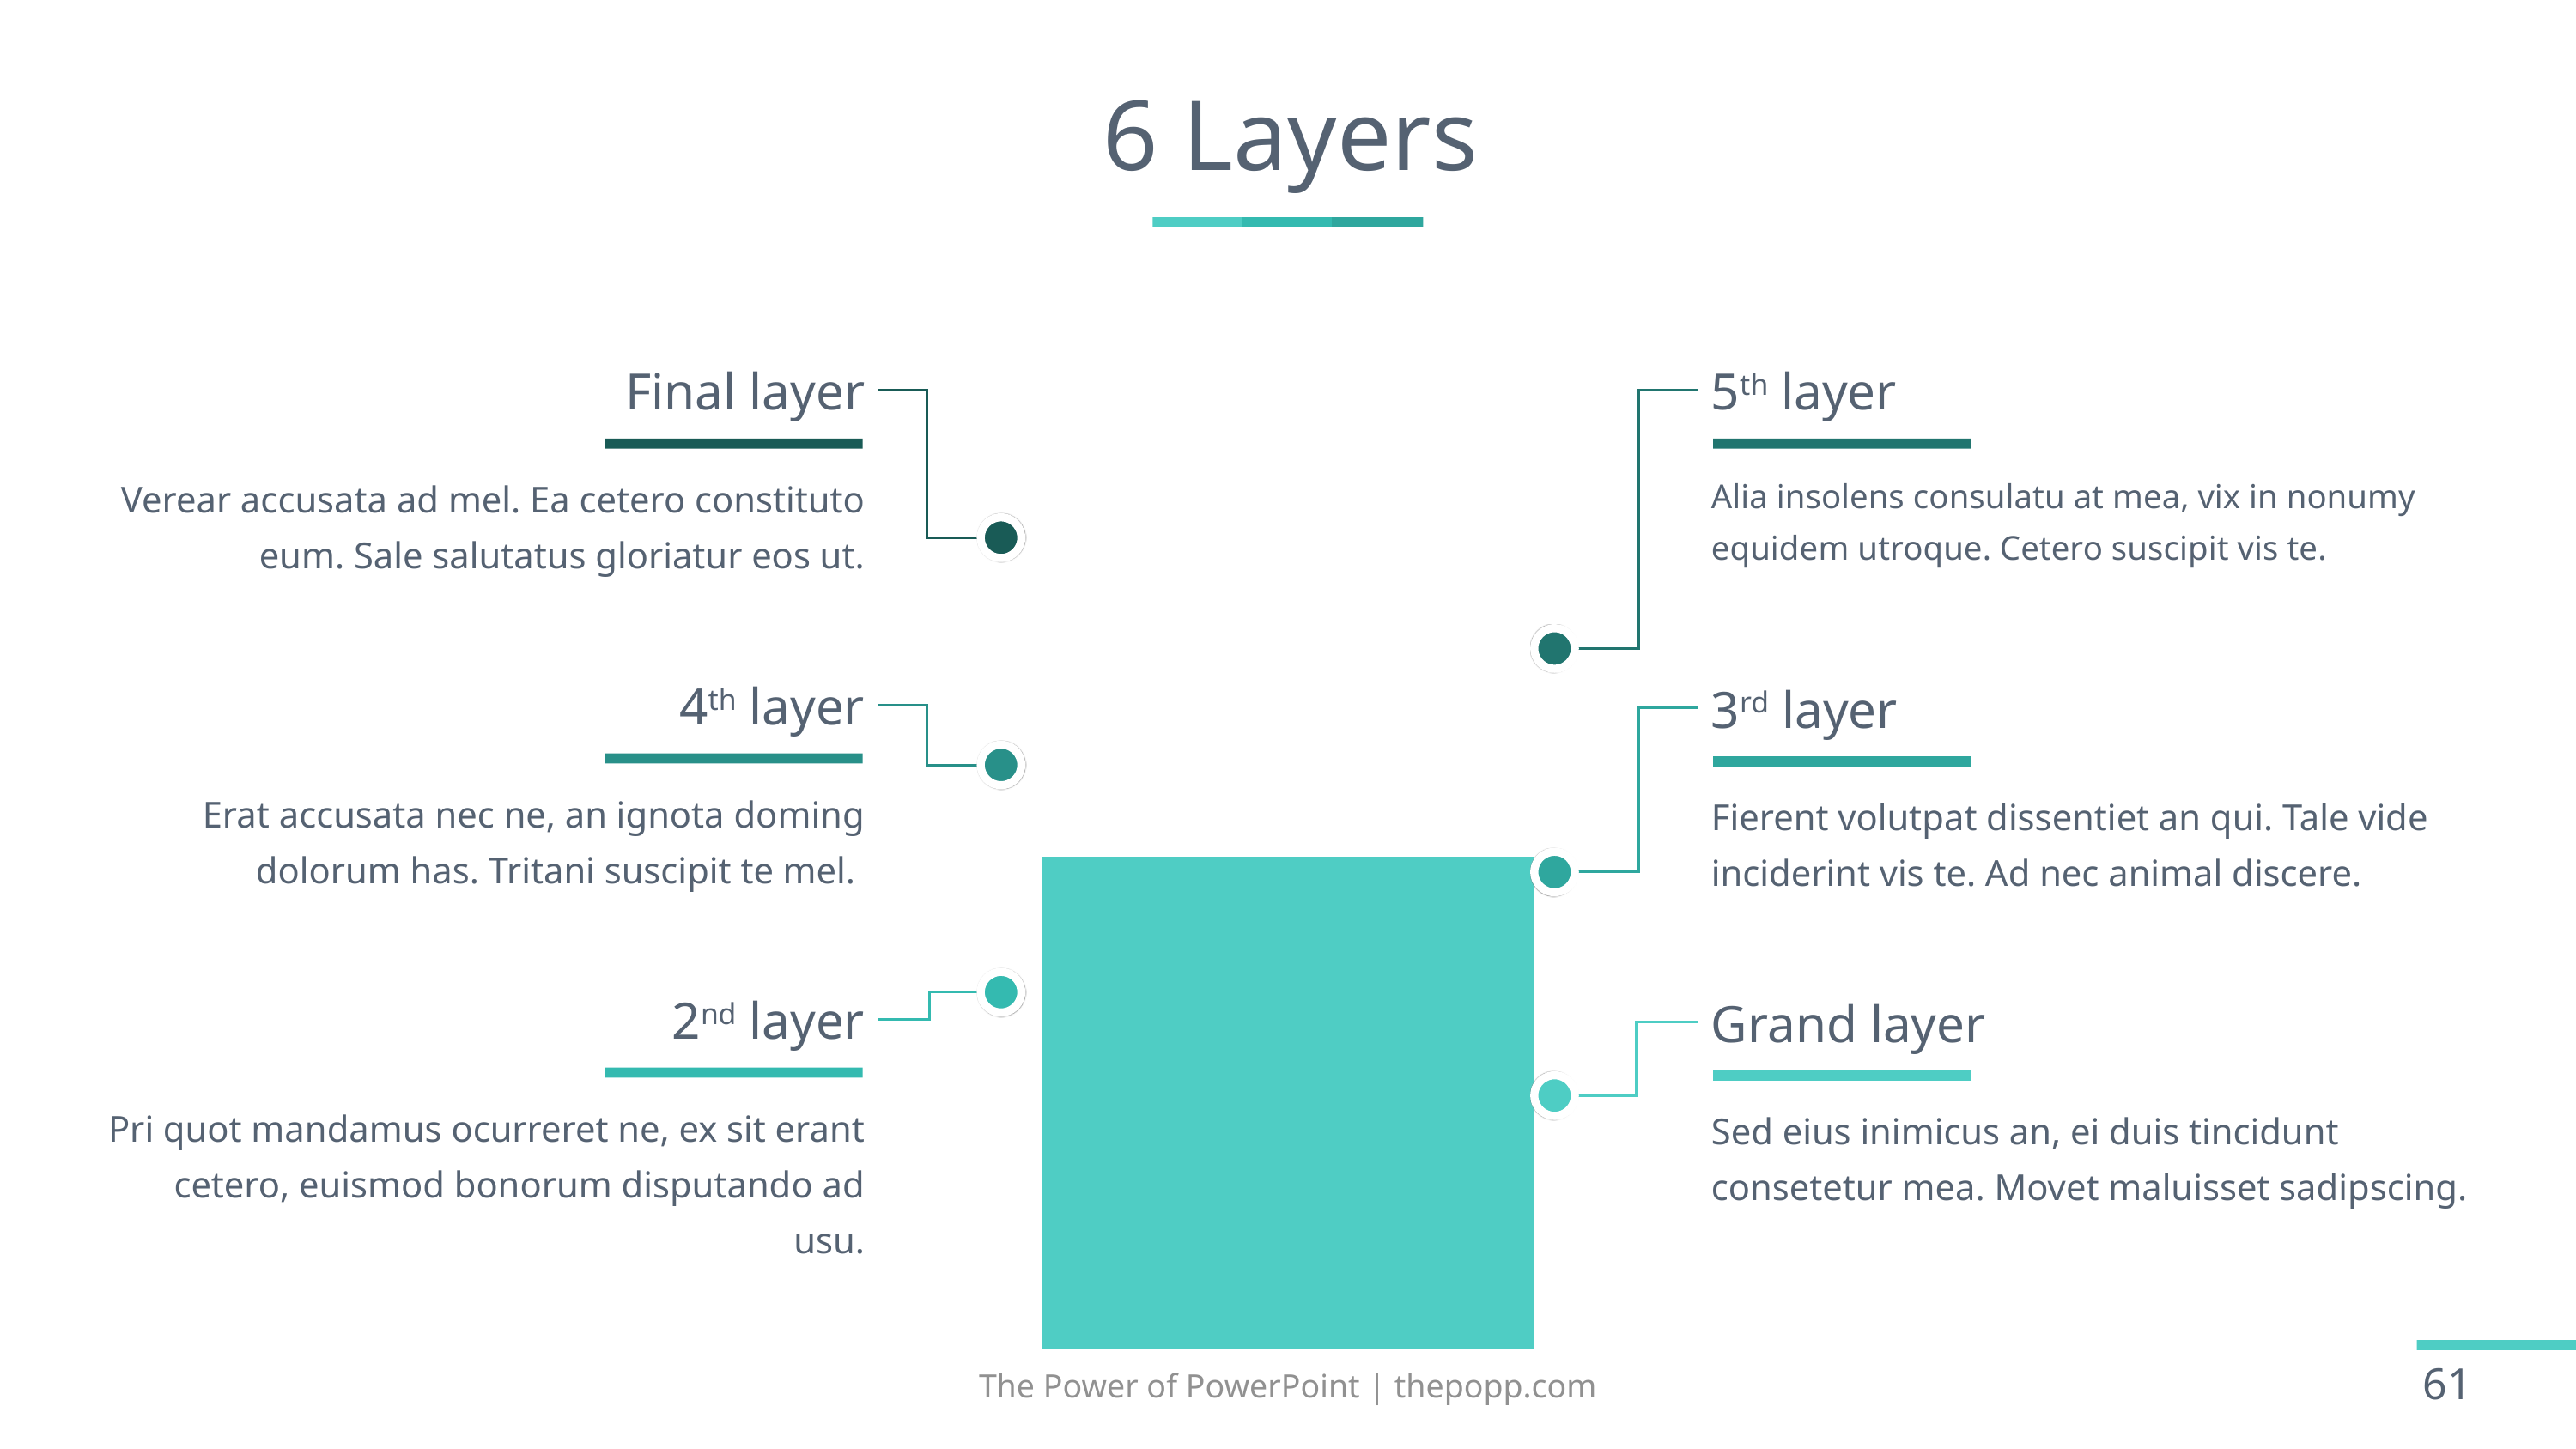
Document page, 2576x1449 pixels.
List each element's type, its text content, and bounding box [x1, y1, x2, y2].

list Final layer [94, 337, 878, 443]
list Grand layer [1698, 969, 2482, 1075]
footer The Power of PowerPoint | thepopp.com [853, 1349, 1723, 1427]
list Fierent volutpat dissentiet an qui. Tale vide inciderint vis te. Ad nec animal discere. [1698, 775, 2482, 933]
list 4th layer [94, 652, 878, 758]
list 2nd layer [94, 967, 878, 1072]
list Pri quot mandamus ocurreret ne, ex sit erant cetero, euismod bonorum disputando ad usu. [94, 1087, 878, 1245]
list Alia insolens consulatu at mea, vix in nonumy equidem utroque. Cetero suscipit vis te. [1698, 458, 2482, 615]
slide_number 61 [2409, 1351, 2576, 1421]
title 6 Layers [69, 49, 2512, 230]
list 5th layer [1698, 337, 2482, 443]
list Erat accusata nec ne, an ignota doming dolorum has. Tritani suscipit te mel. [94, 772, 878, 931]
list Verear accusata ad mel. Ea cetero constituto eum. Sale salutatus gloriatur eos ut. [94, 458, 878, 615]
list Sed eius inimicus an, ei duis tincidunt consetetur mea. Movet maluisset sadipscing. [1698, 1089, 2482, 1247]
list 3rd layer [1698, 655, 2482, 761]
